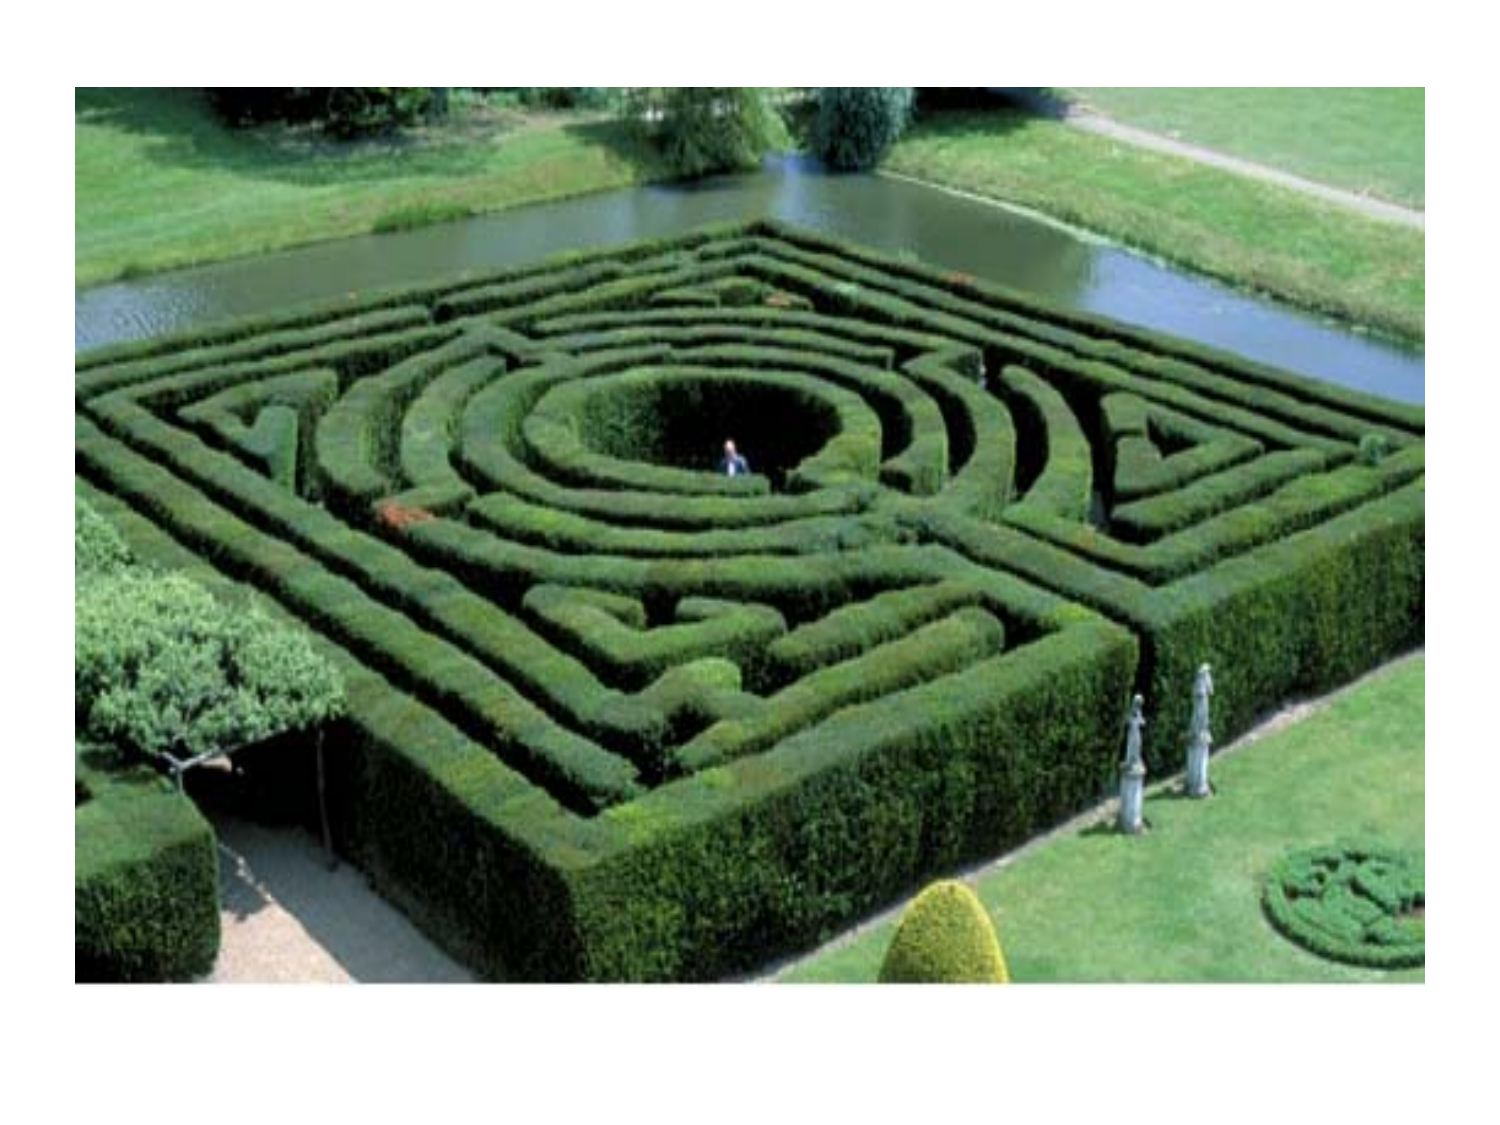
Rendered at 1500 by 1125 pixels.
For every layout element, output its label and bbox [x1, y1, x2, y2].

picture [74, 87, 1426, 1045]
